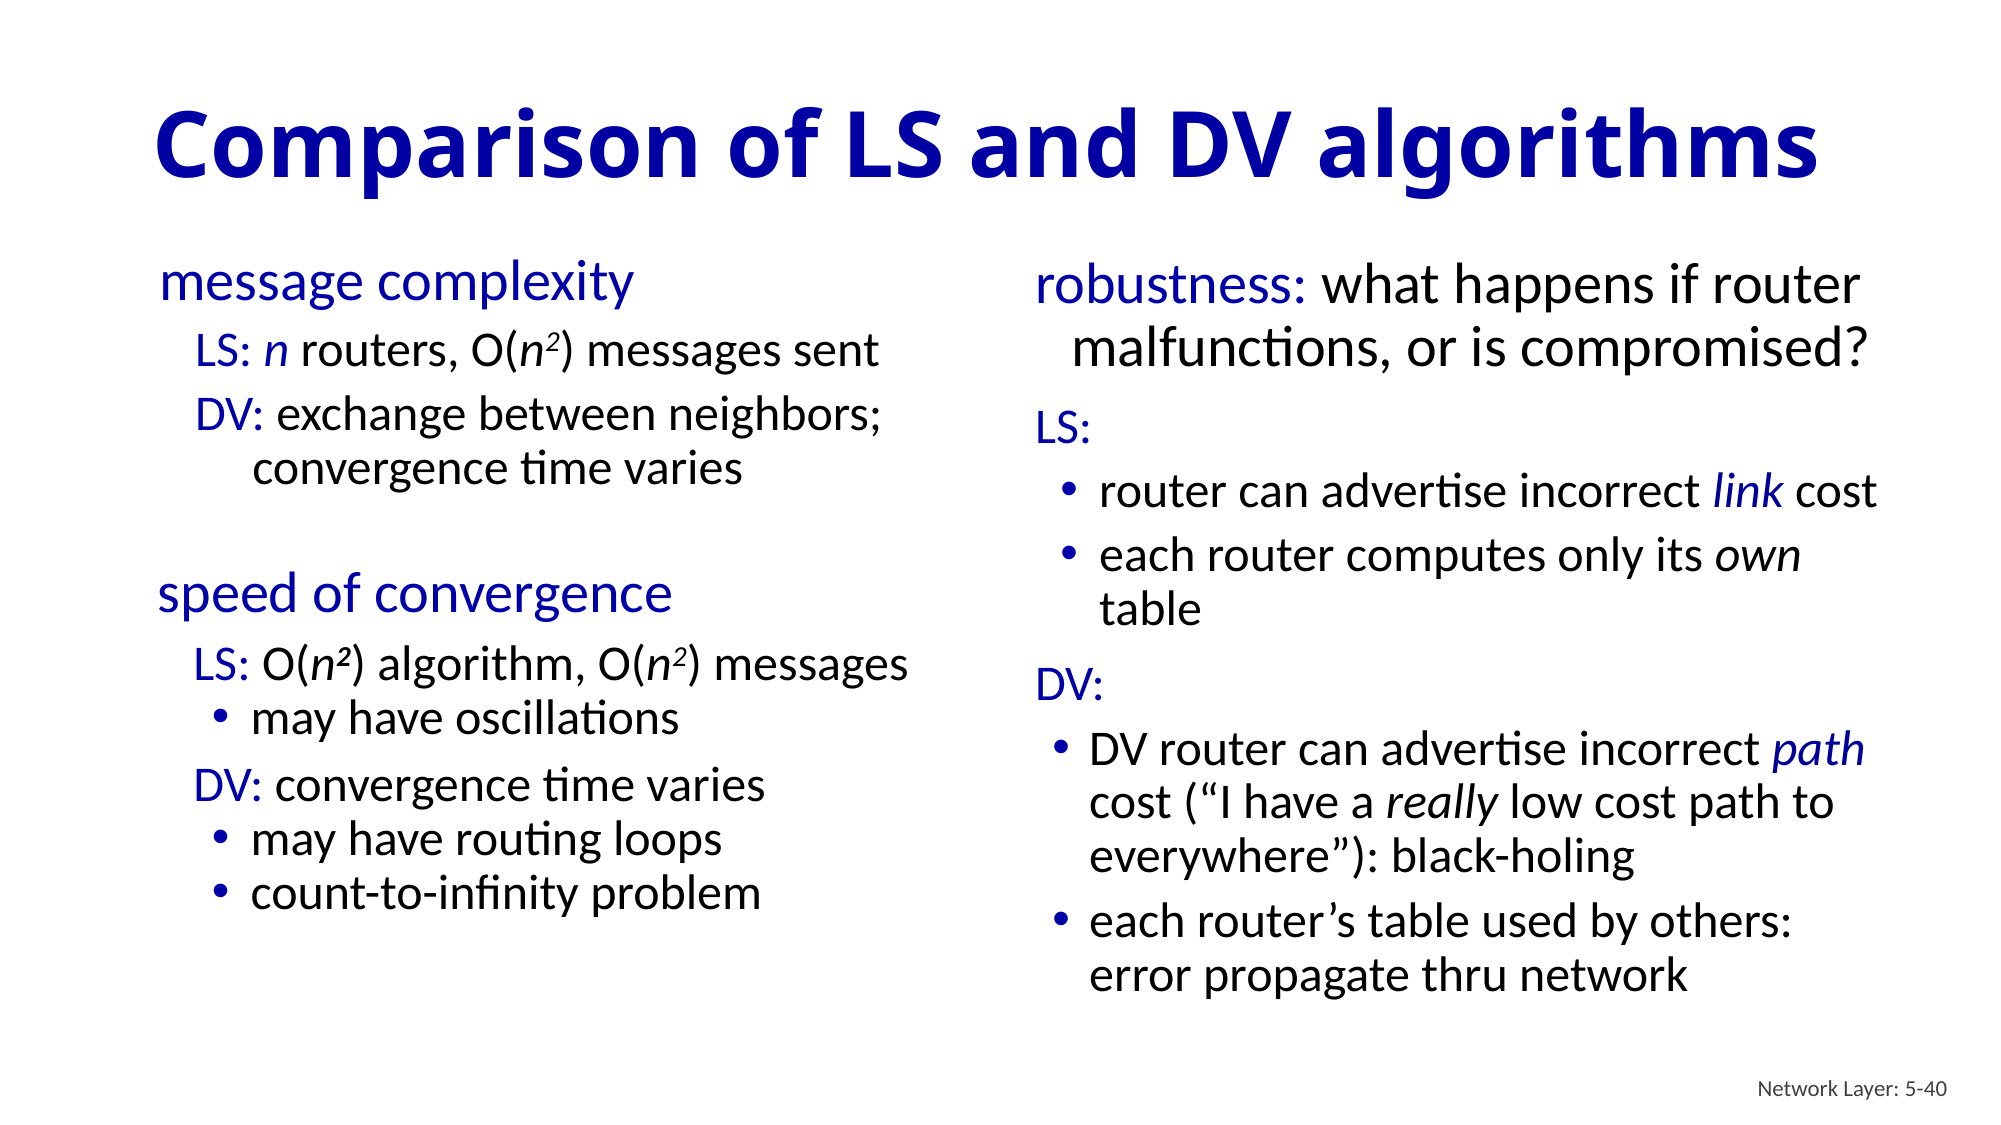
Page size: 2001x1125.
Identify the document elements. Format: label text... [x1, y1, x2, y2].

text_box speed of convergence LS: O(n2) algorithm, O(n2) messages may have oscillations DV: convergence time varies may have routing loops count-to-infinity problem [121, 554, 952, 944]
title Comparison of LS and DV algorithms [137, 74, 1863, 221]
slide_number Network Layer: 5-40 [1512, 1056, 1963, 1117]
text_box robustness: what happens if router malfunctions, or is compromised? LS: router can advertise incorrect link cost each router computes only its own table DV: DV router can advertise incorrect path cost (“I have a really low cost path to everywhere”): black-holing each router’s table used by others: error propagate thru network [998, 245, 1913, 1057]
text_box message complexity LS: n routers, O(n2) messages sent DV: exchange between neighbors; convergence time varies [122, 242, 970, 508]
